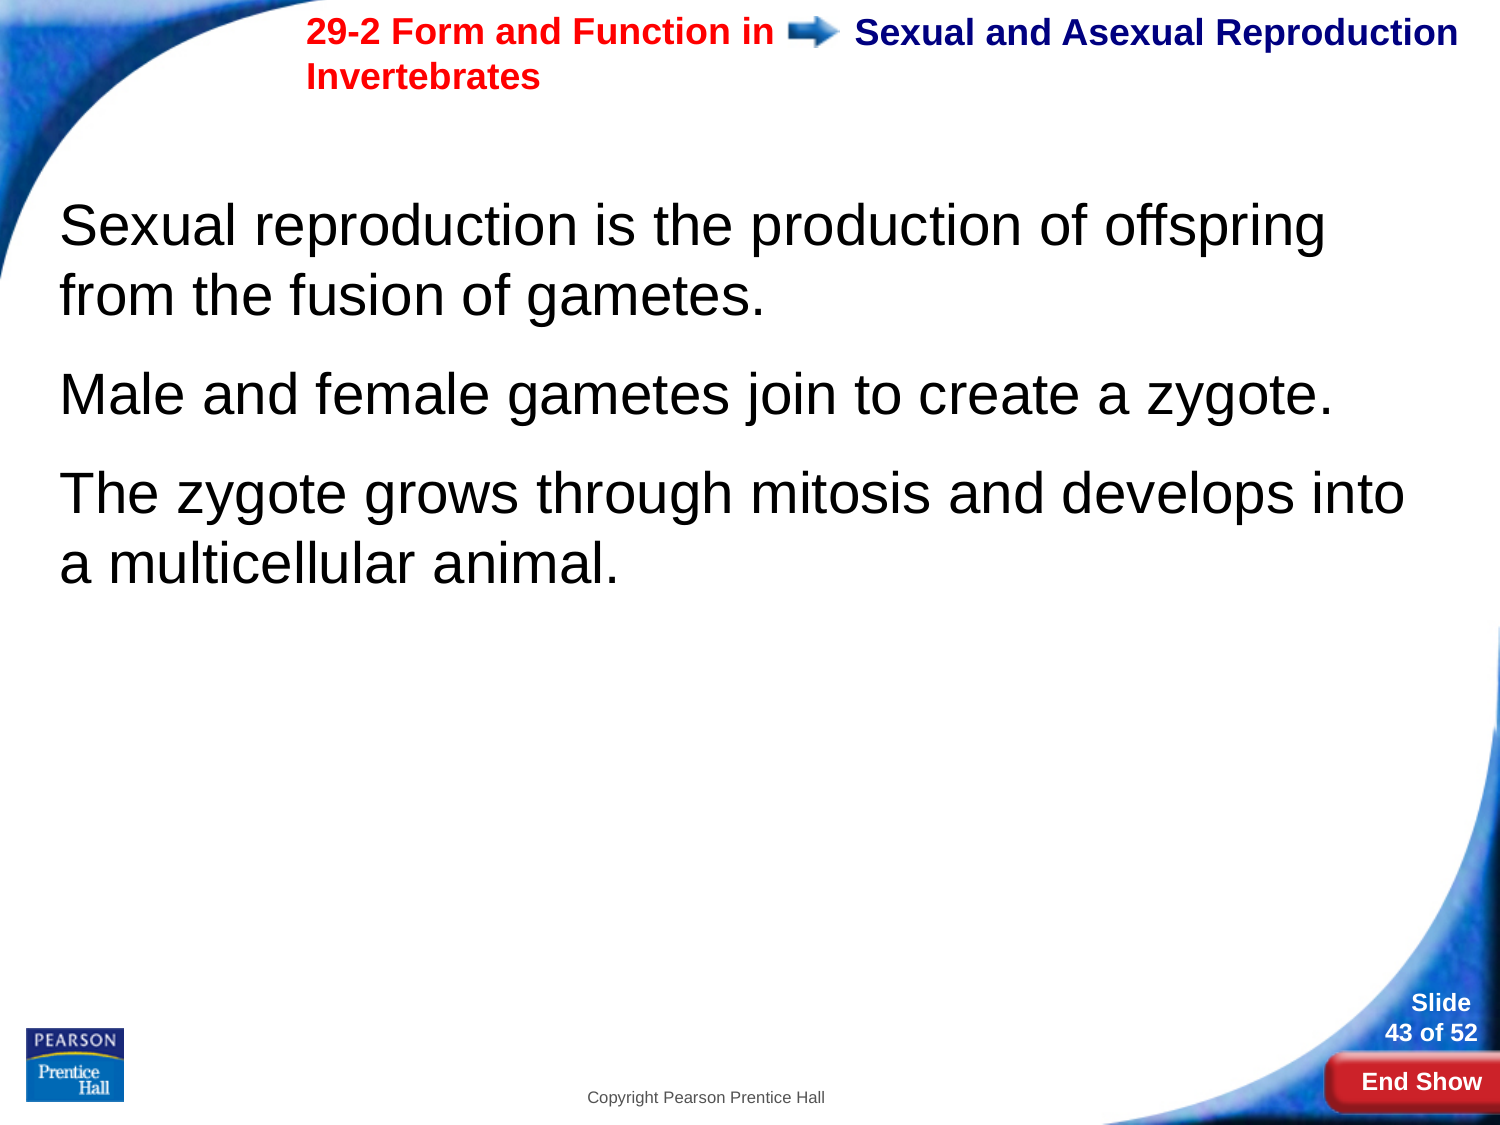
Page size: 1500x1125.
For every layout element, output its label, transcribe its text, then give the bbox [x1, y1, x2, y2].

list Sexual reproduction is the production of offspring from the fusion of gametes. Male and female gametes join to create a zygote. The zygote grows through mitosis and develops into a multicellular animal. [44, 179, 1463, 976]
picture [0, 0, 1500, 1125]
footer Copyright Pearson Prentice Hall [468, 1078, 945, 1105]
title Sexual and Asexual Reproduction [839, 0, 1500, 76]
